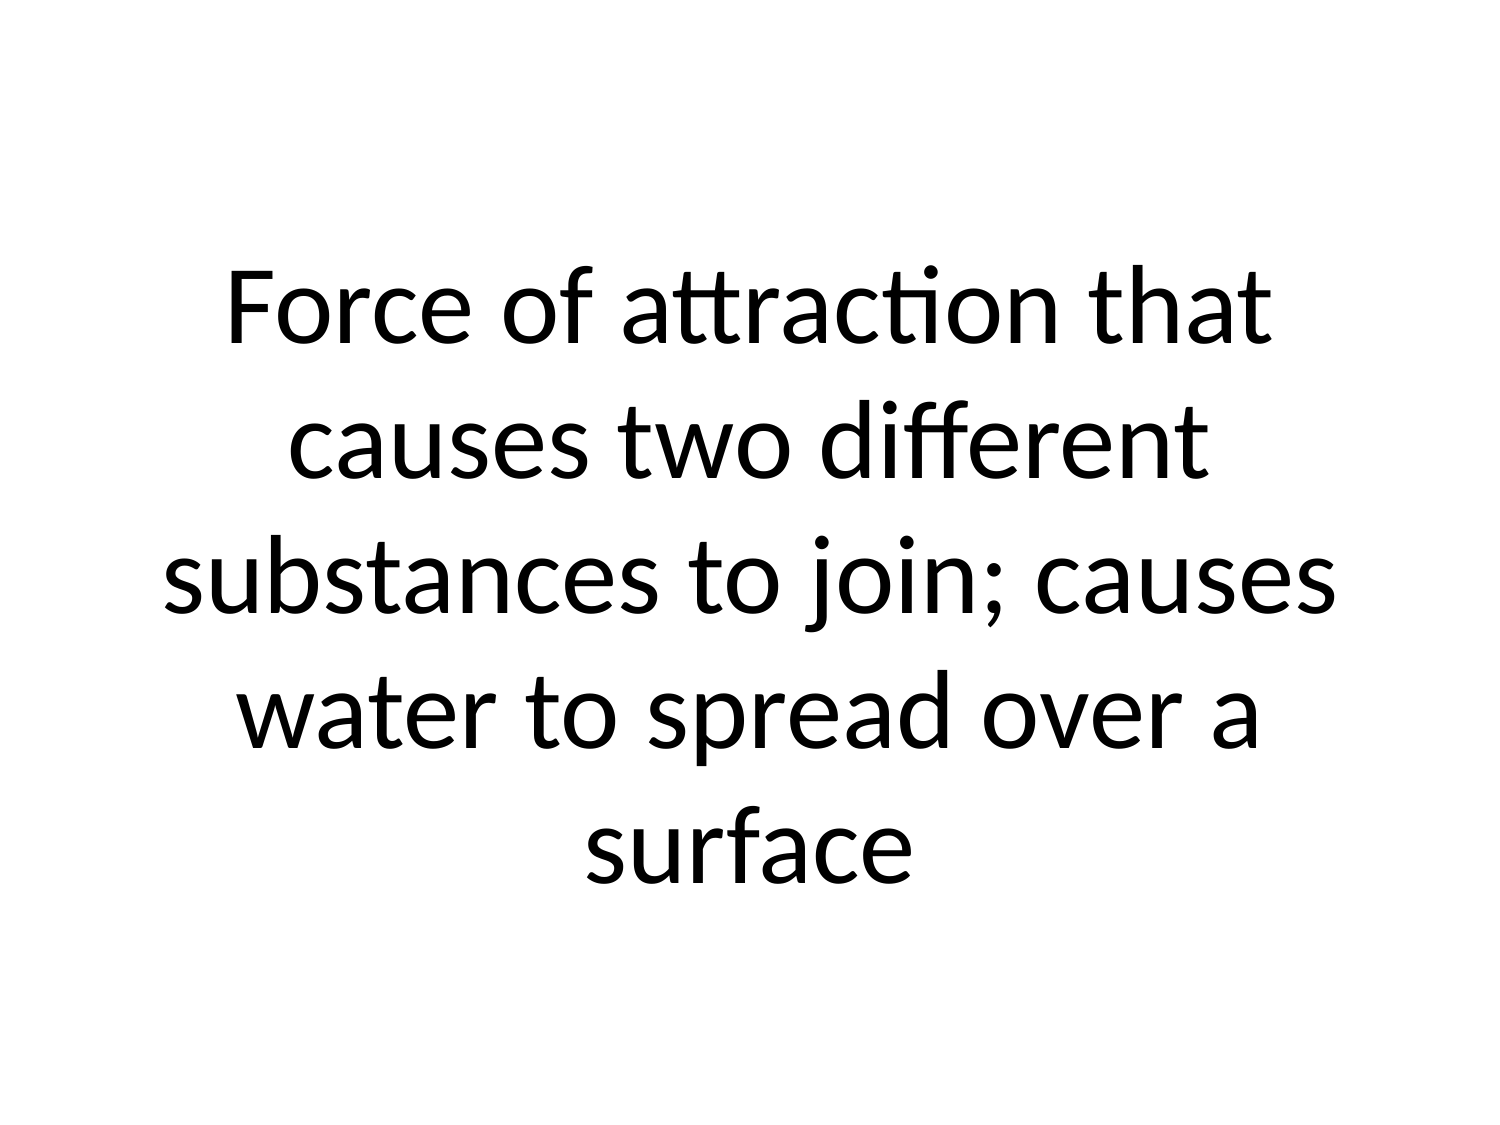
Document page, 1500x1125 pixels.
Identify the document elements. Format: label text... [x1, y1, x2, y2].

title Force of attraction that causes two different substances to join; causes water to spread over a surface [112, 50, 1388, 1088]
